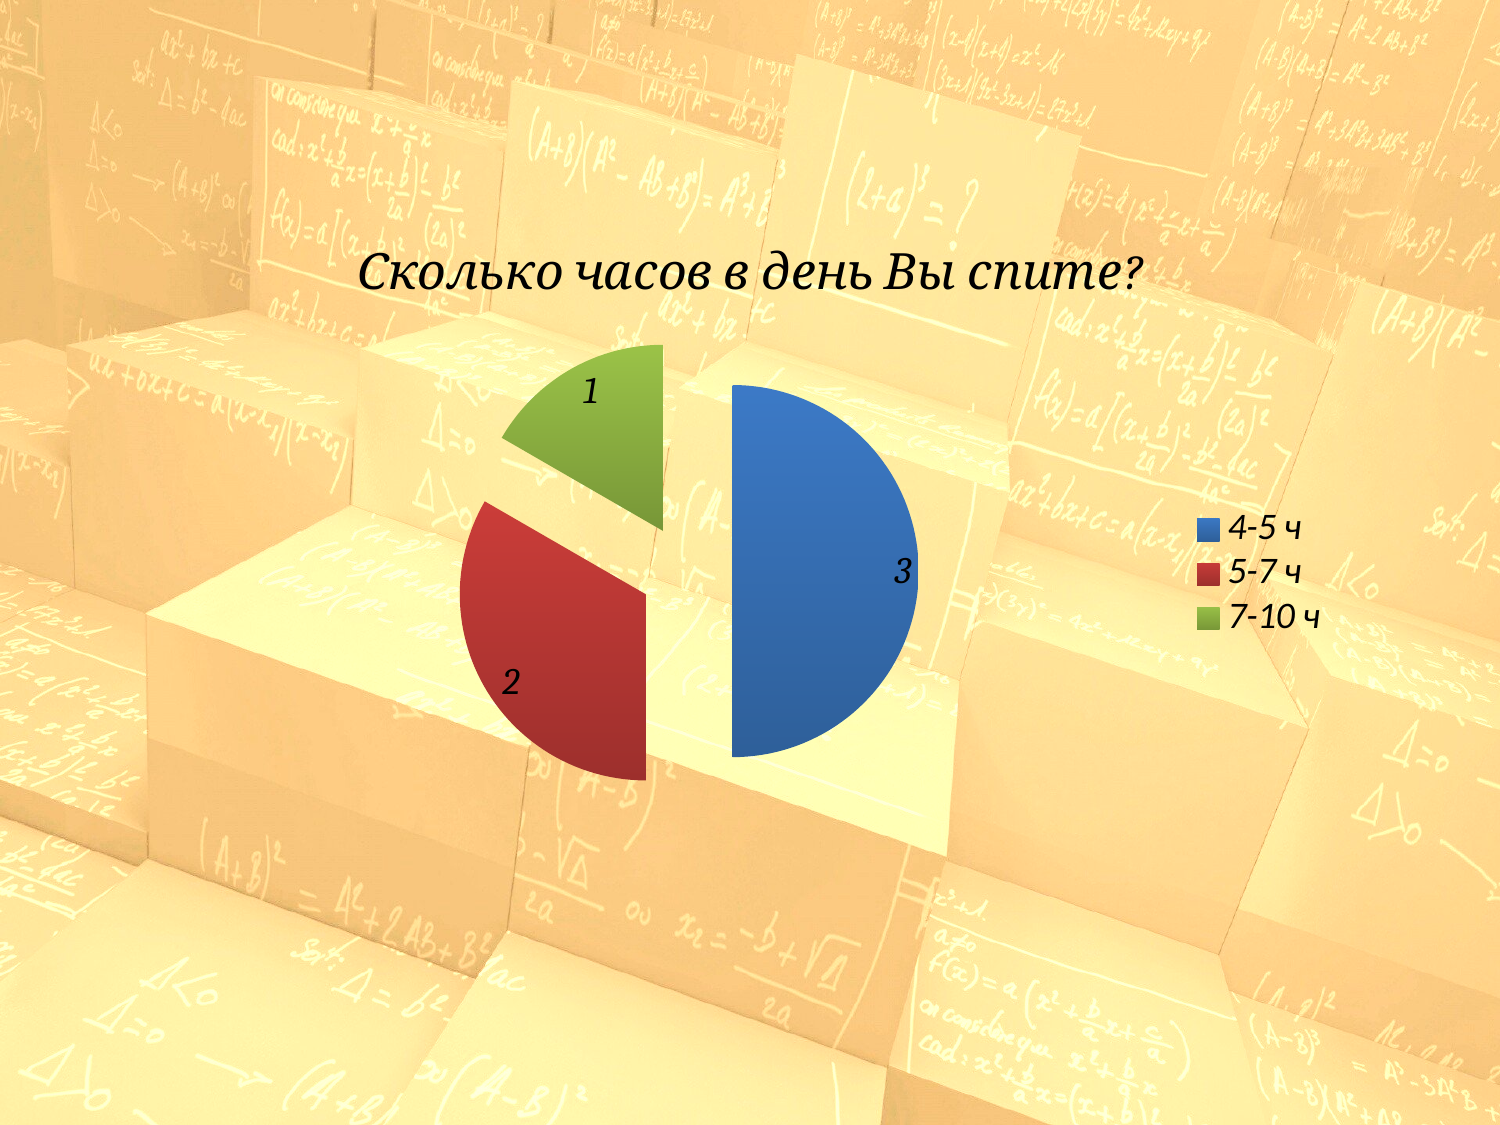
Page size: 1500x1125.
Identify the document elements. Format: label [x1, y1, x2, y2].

chart [100, 207, 1400, 870]
picture [0, 0, 1500, 1125]
